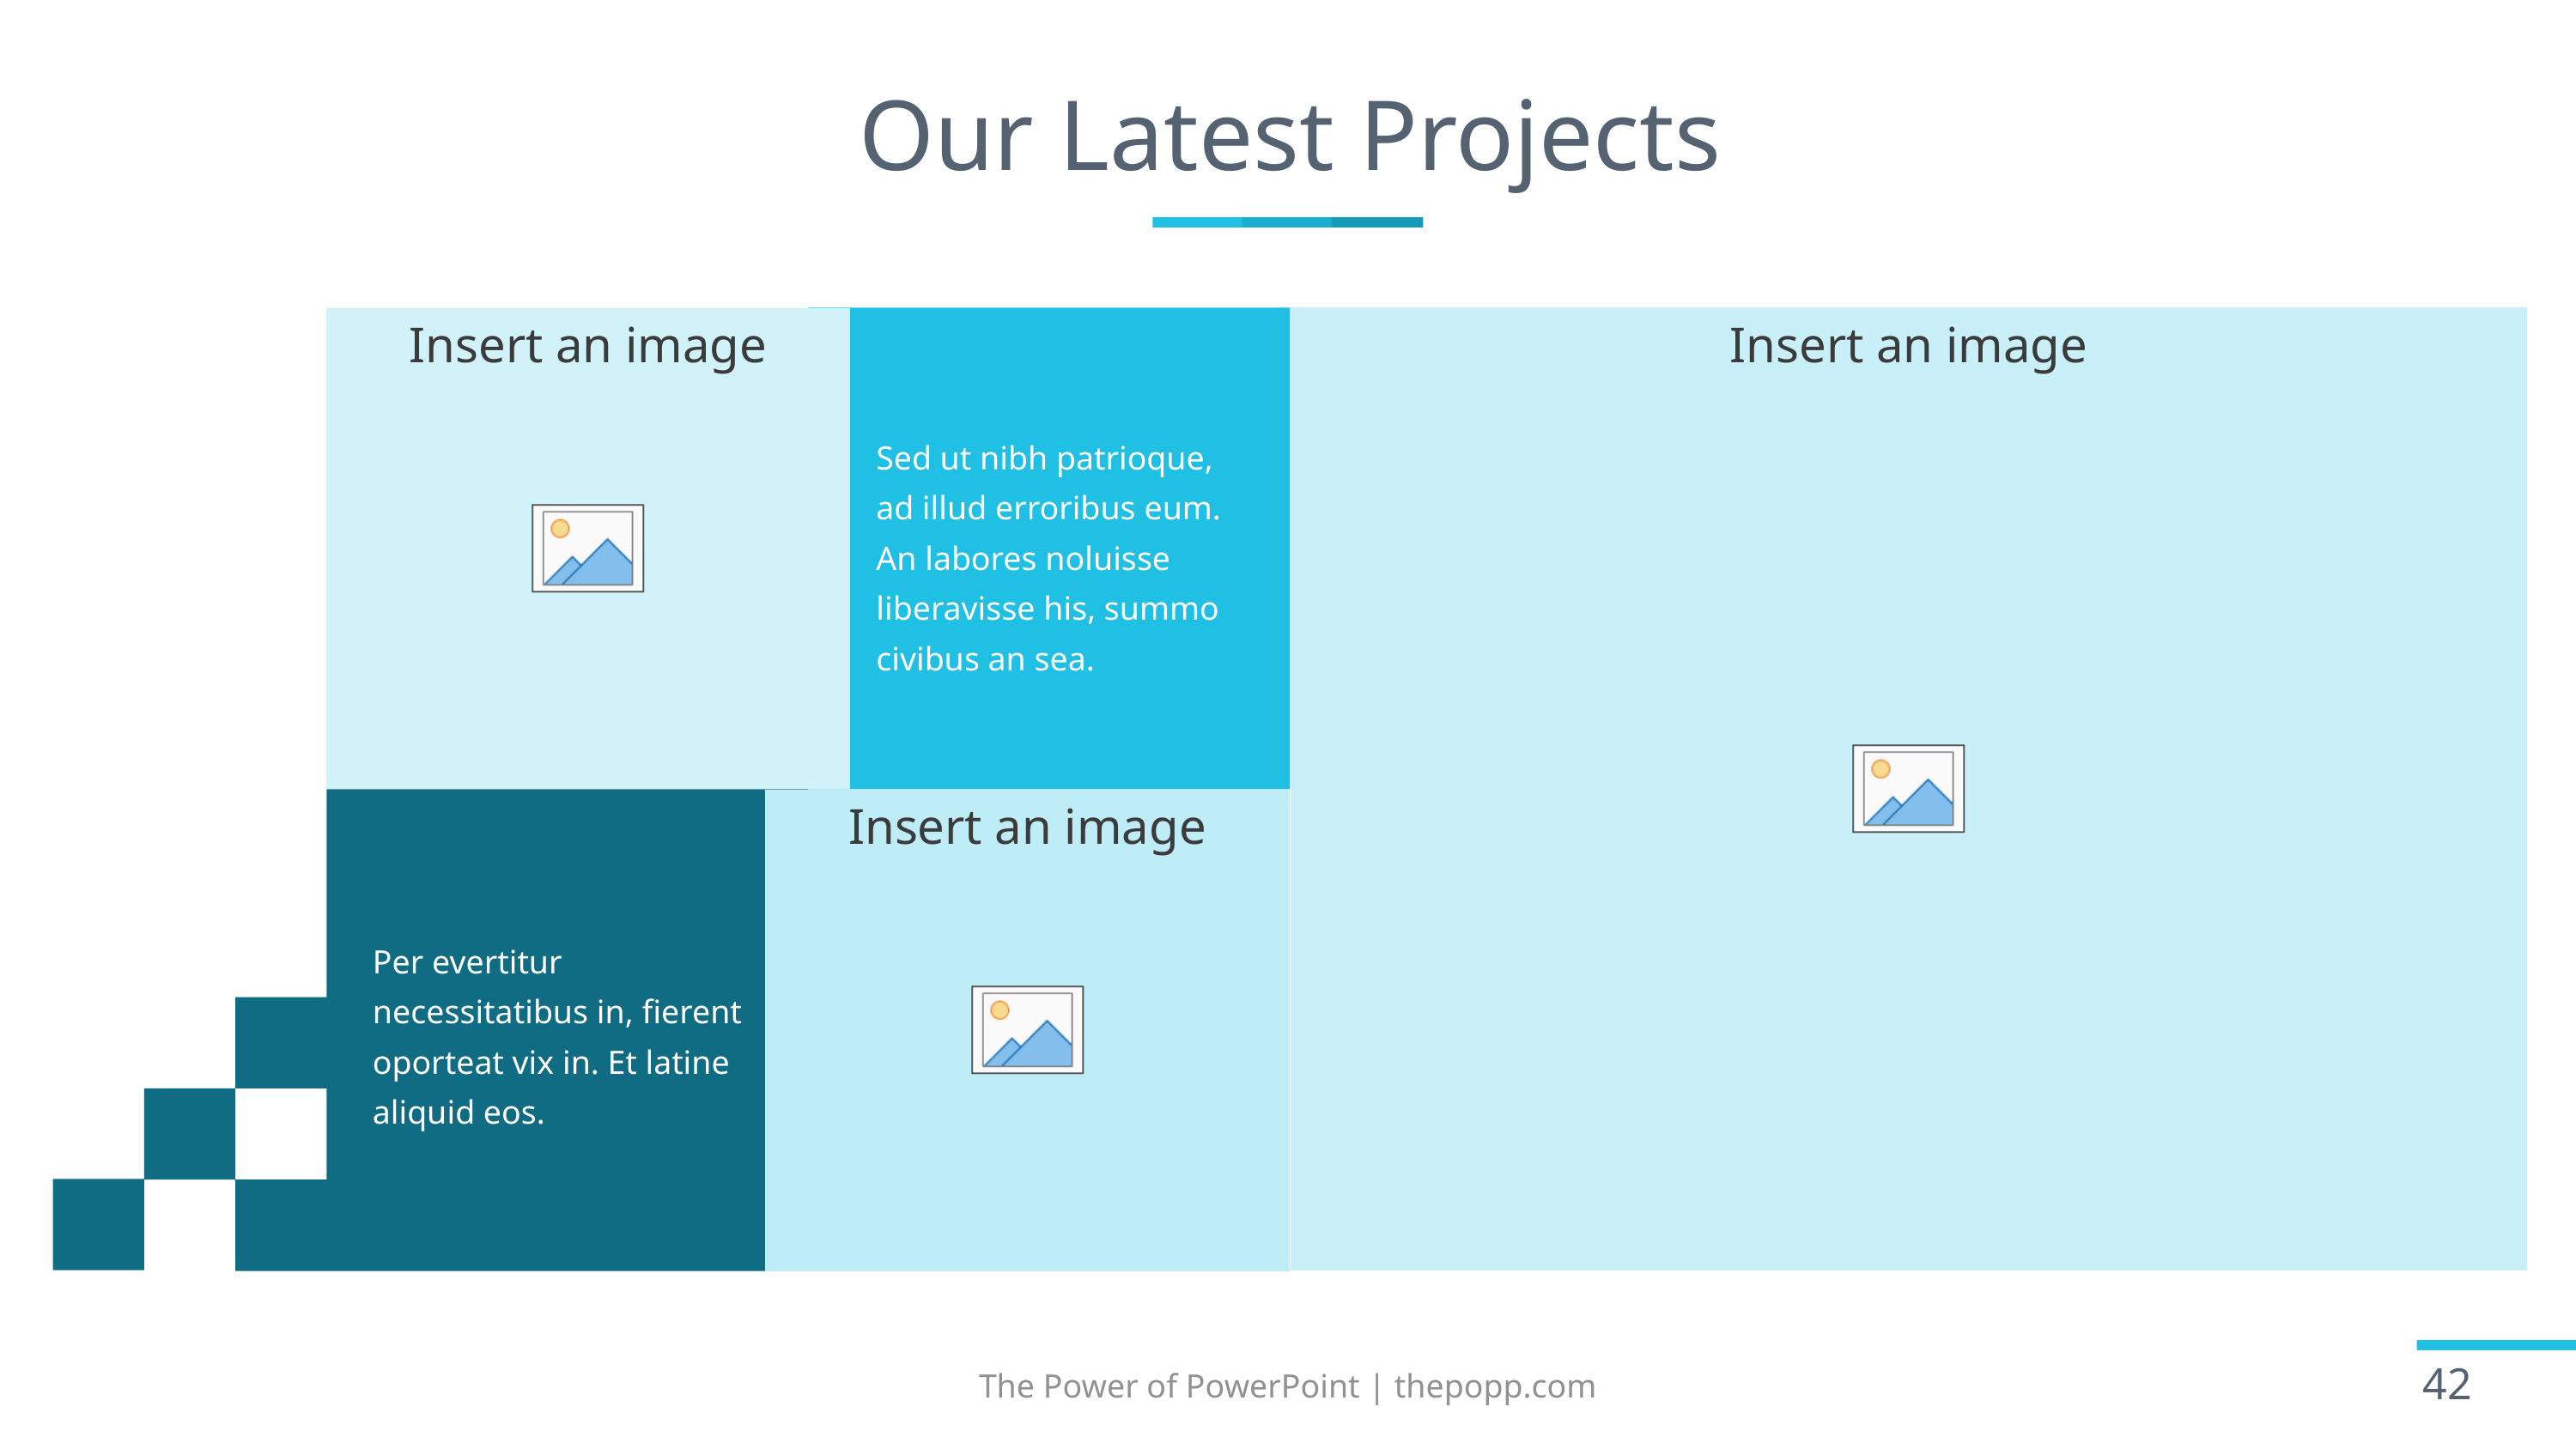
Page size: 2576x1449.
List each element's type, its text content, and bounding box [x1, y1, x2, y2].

title Our Latest Projects [69, 49, 2512, 230]
footer The Power of PowerPoint | thepopp.com [853, 1349, 1723, 1427]
slide_number 42 [2409, 1351, 2576, 1421]
list Per evertitur necessitatibus in, fierent oporteat vix in. Et latine aliquid eos. [359, 835, 756, 1225]
list Sed ut nibh patrioque, ad illud erroribus eum. An labores noluisse liberavisse his, summo civibus an sea. [863, 356, 1261, 747]
picture [326, 307, 2528, 1271]
